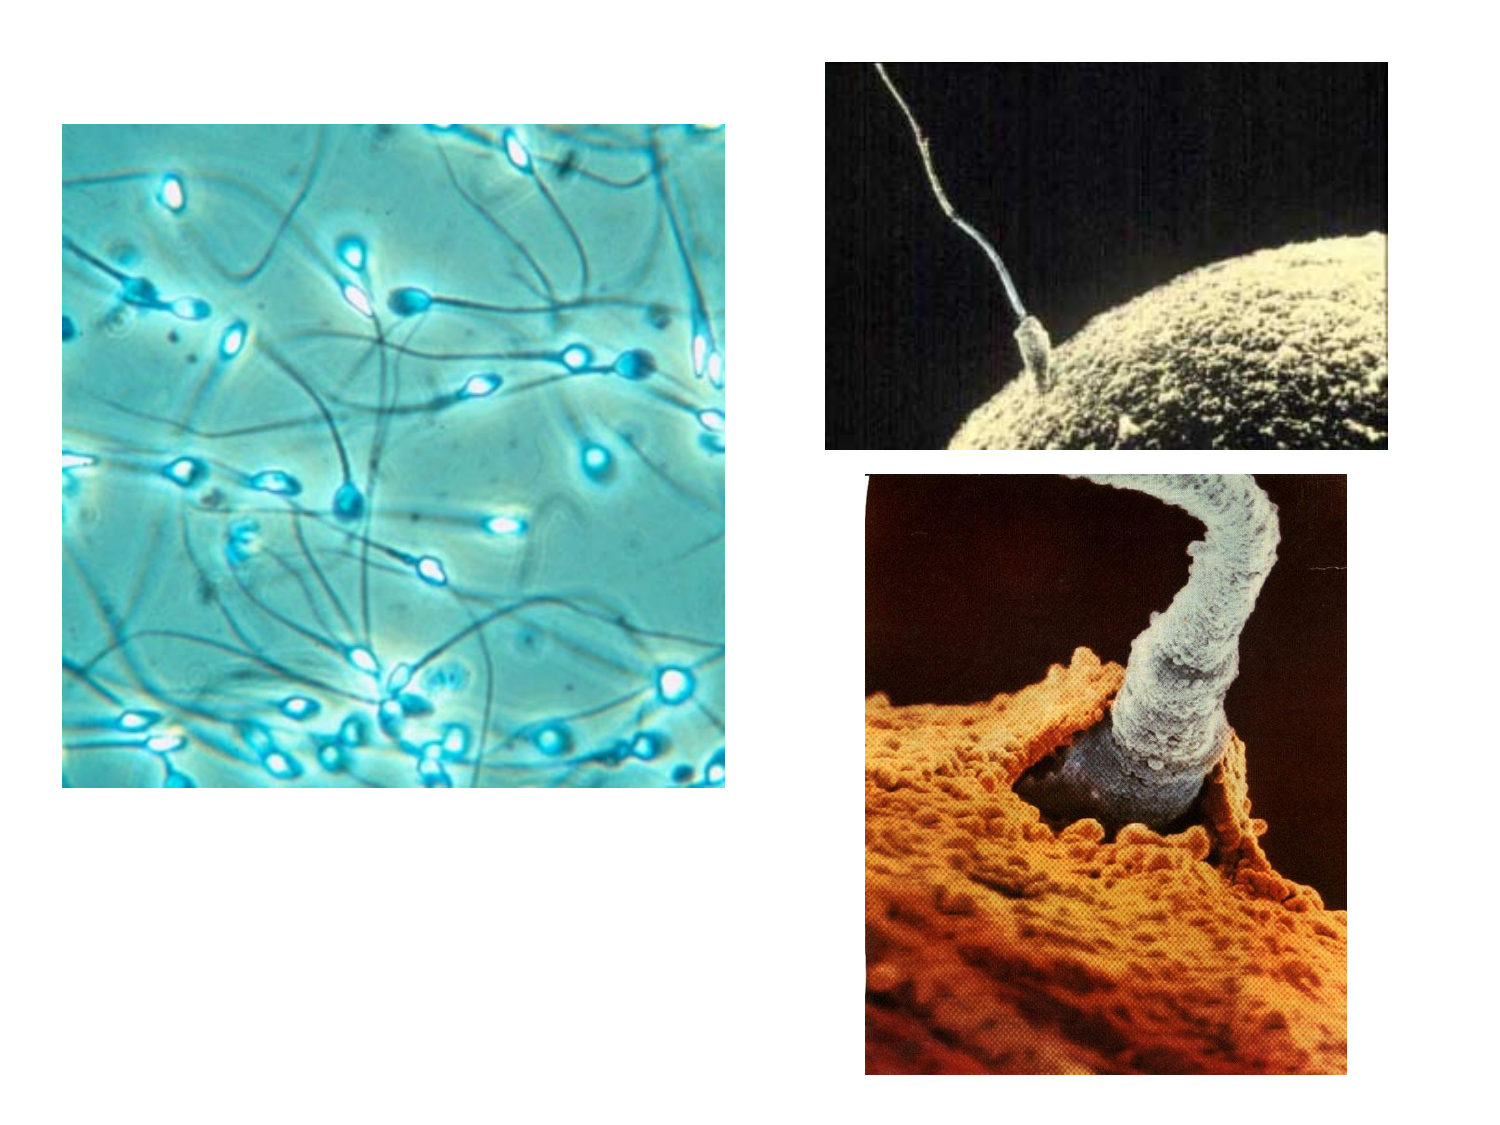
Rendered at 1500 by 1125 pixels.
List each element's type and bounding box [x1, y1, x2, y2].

picture [864, 474, 1347, 1076]
picture [824, 62, 1388, 451]
picture [62, 124, 726, 788]
